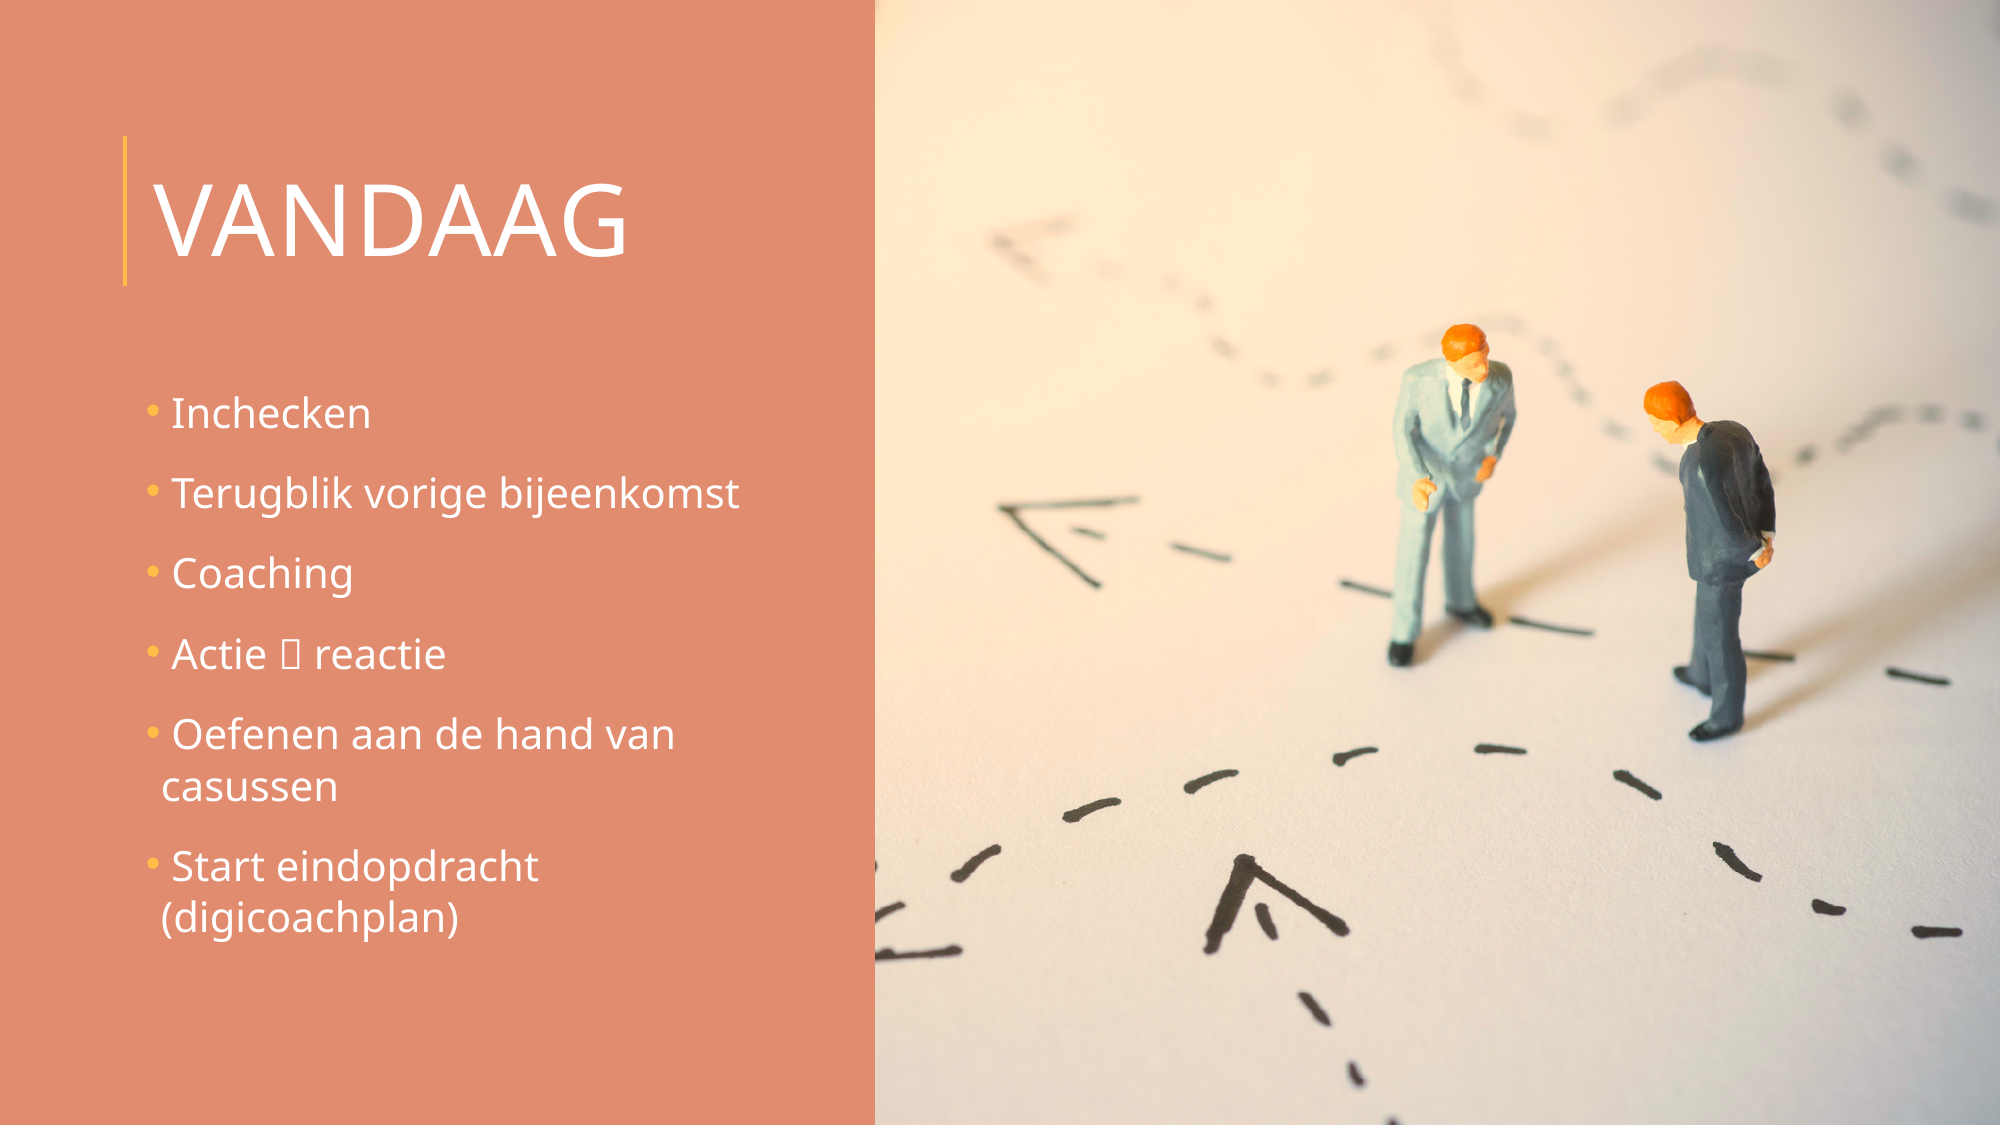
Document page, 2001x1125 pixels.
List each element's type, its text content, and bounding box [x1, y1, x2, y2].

title vandaag [138, 100, 867, 347]
list Inchecken Terugblik vorige bijeenkomst Coaching Actie  reactie Oefenen aan de hand van casussen Start eindopdracht (digicoachplan) [138, 379, 800, 1040]
picture [874, 0, 2000, 1125]
